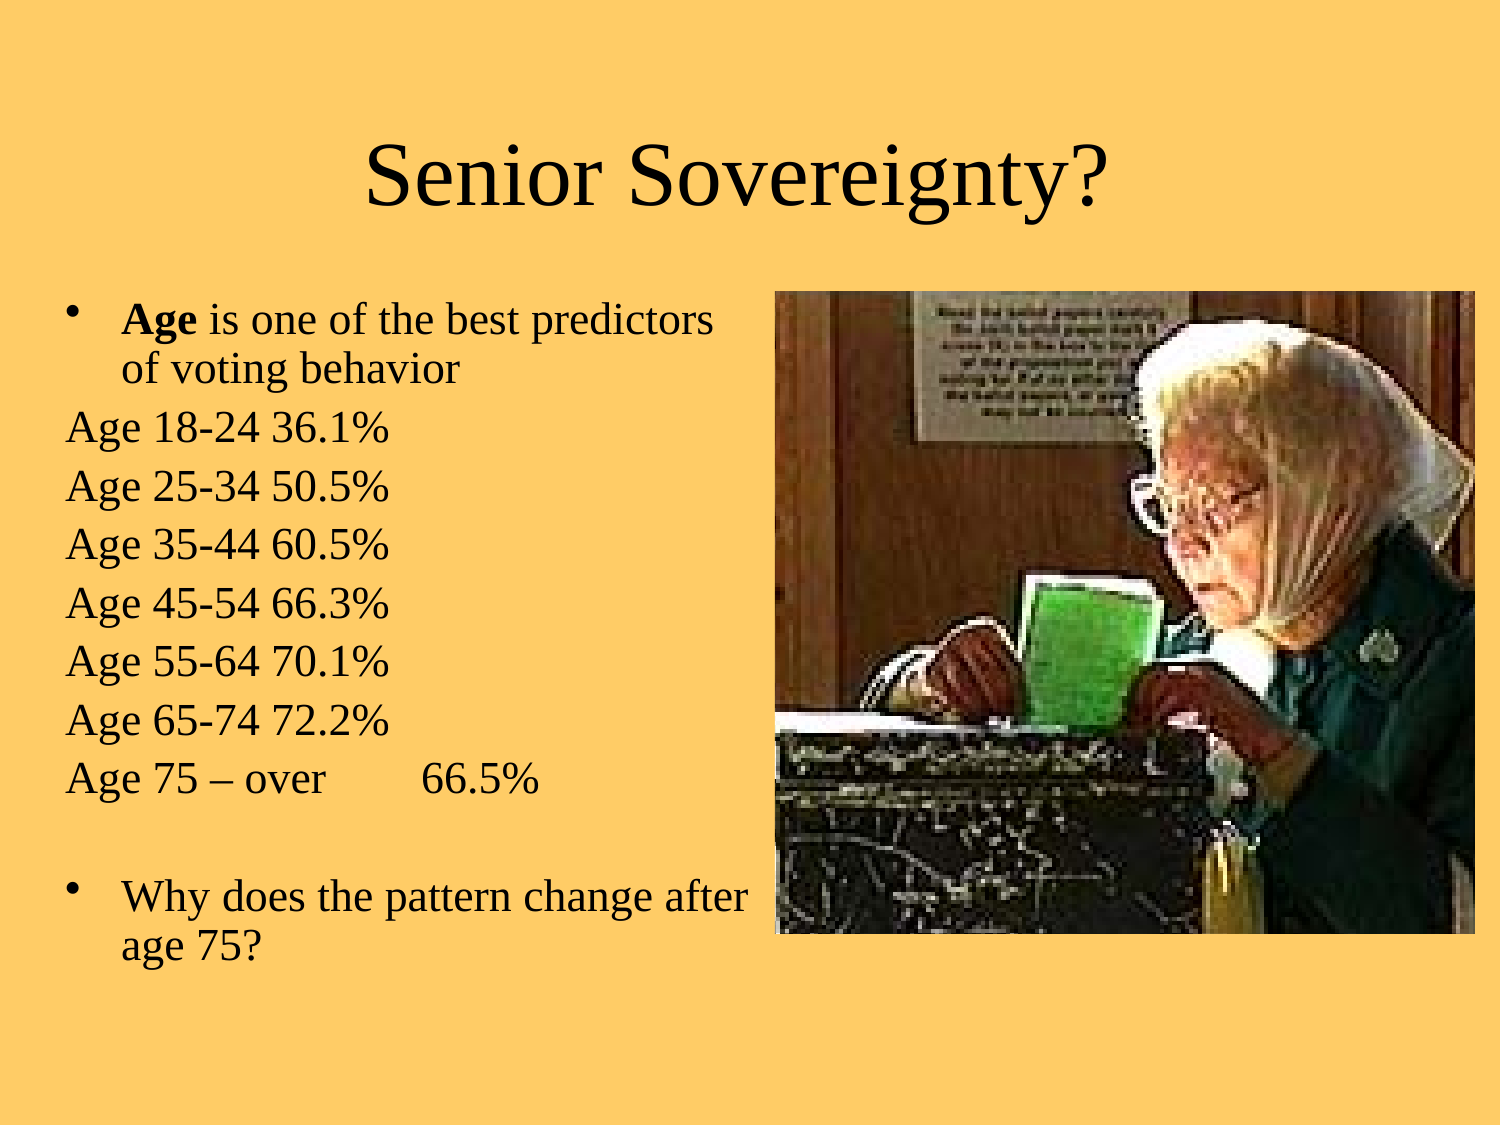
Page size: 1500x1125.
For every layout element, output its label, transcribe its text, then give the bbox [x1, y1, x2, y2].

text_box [774, 291, 1476, 934]
title Senior Sovereignty? [99, 74, 1376, 263]
list Age is one of the best predictors of voting behavior Age 18-24 36.1% Age 25-34 50.5% Age 35-44 60.5% Age 45-54 66.3% Age 55-64 70.1% Age 65-74 72.2% Age 75 – over 66.5% Why does the pattern change after age 75? [49, 287, 776, 1051]
